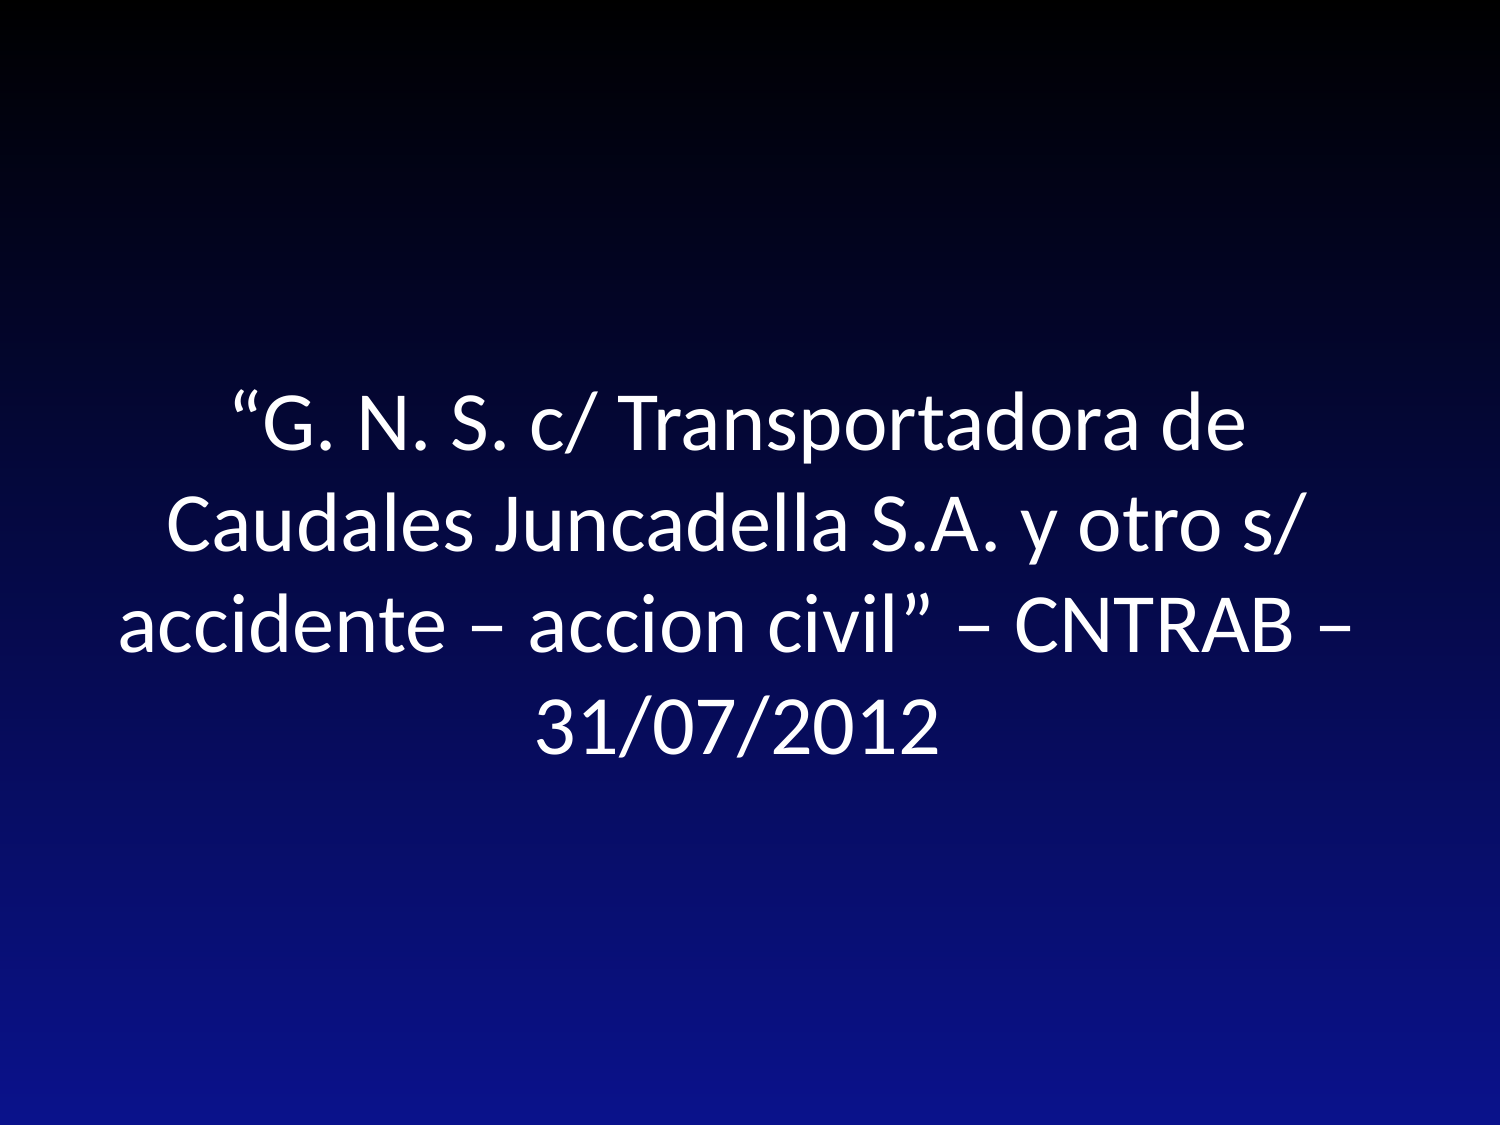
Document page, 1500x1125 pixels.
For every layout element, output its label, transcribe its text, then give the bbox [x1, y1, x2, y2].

title “G. N. S. c/ Transportadora de Caudales Juncadella S.A. y otro s/ accidente – accion civil” – CNTRAB – 31/07/2012 [100, 255, 1376, 882]
